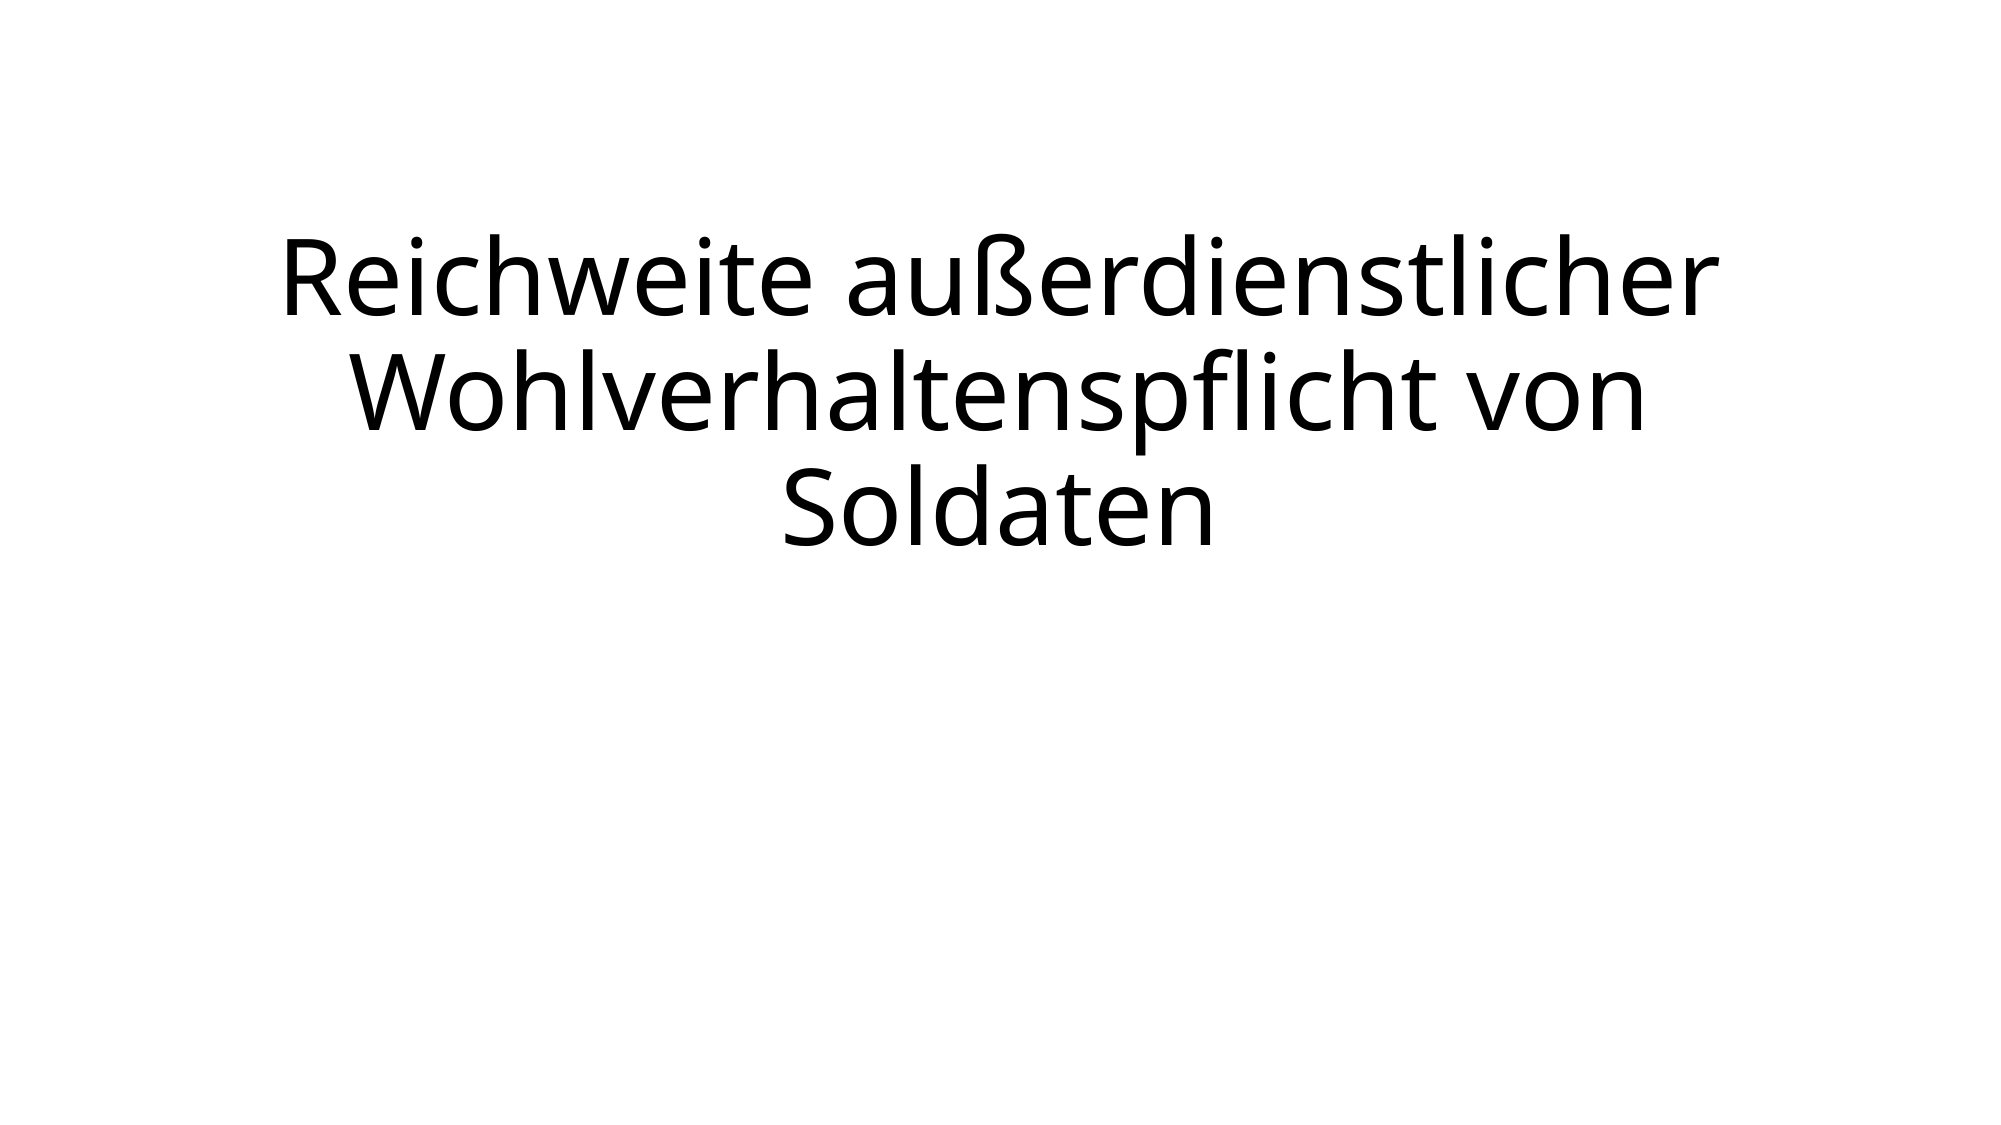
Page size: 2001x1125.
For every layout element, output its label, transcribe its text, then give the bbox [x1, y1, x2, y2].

title Reichweite außerdienstlicher Wohlverhaltenspflicht von Soldaten [249, 184, 1750, 576]
